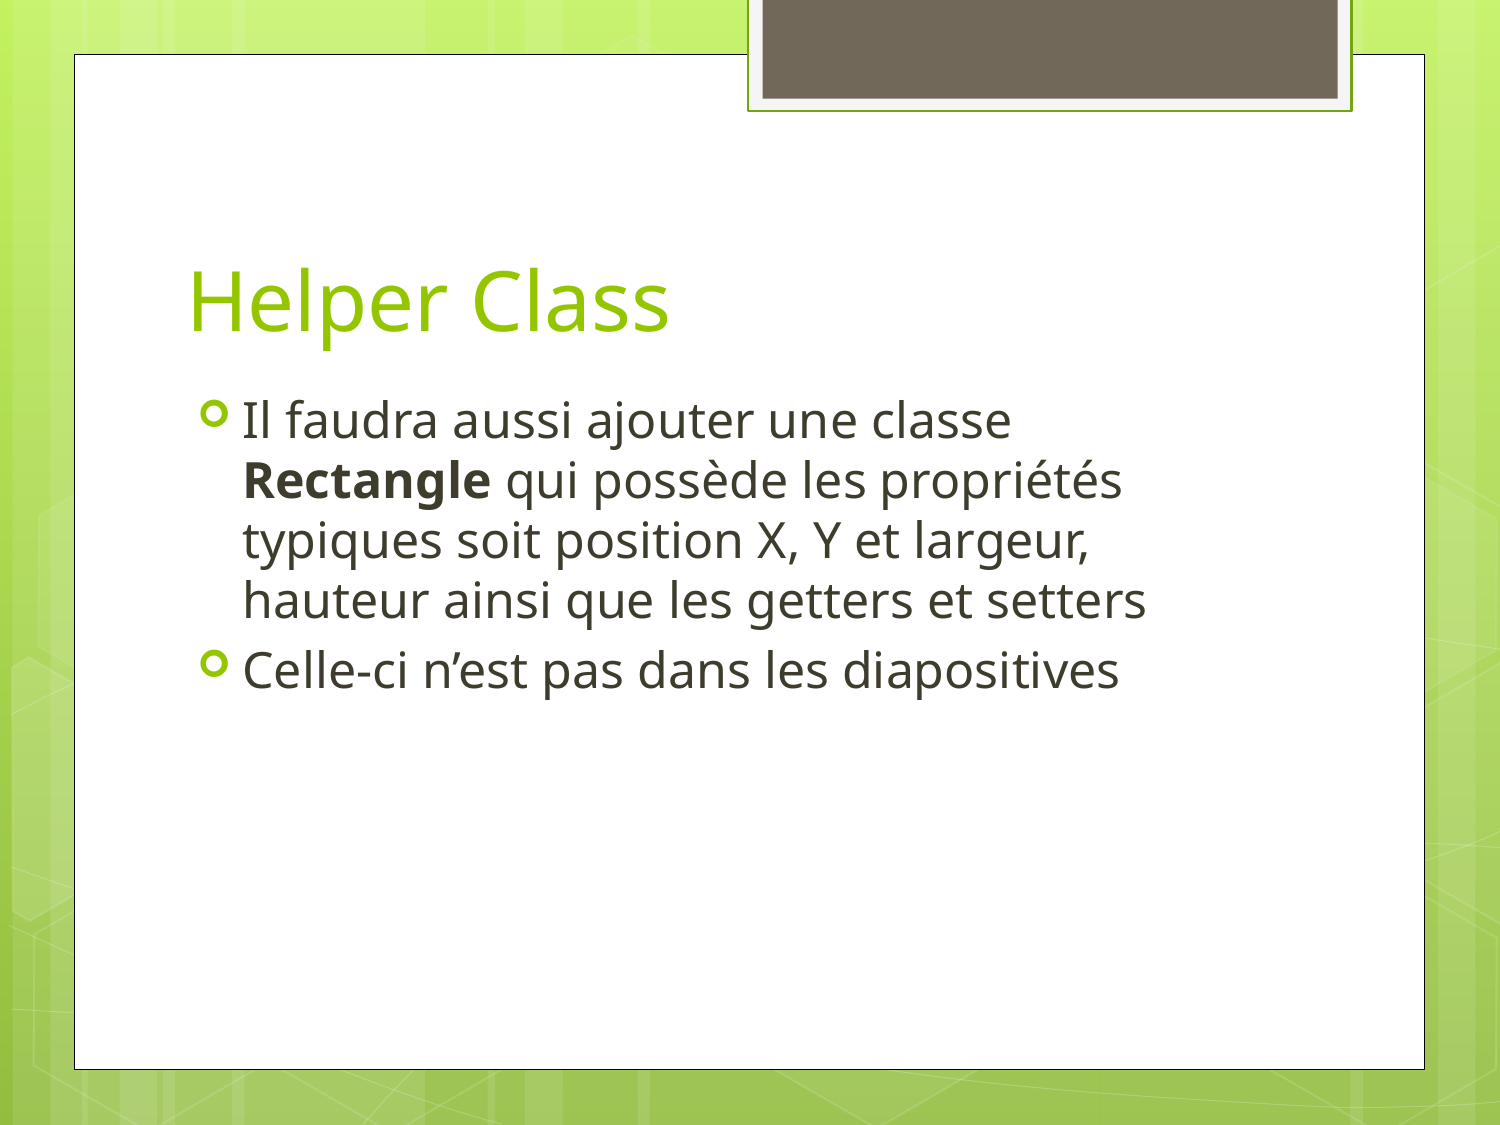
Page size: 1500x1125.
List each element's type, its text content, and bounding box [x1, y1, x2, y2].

title Helper Class [171, 168, 1324, 357]
list Il faudra aussi ajouter une classe Rectangle qui possède les propriétés typiques soit position X, Y et largeur, hauteur ainsi que les getters et setters Celle-ci n’est pas dans les diapositives [171, 381, 1283, 957]
